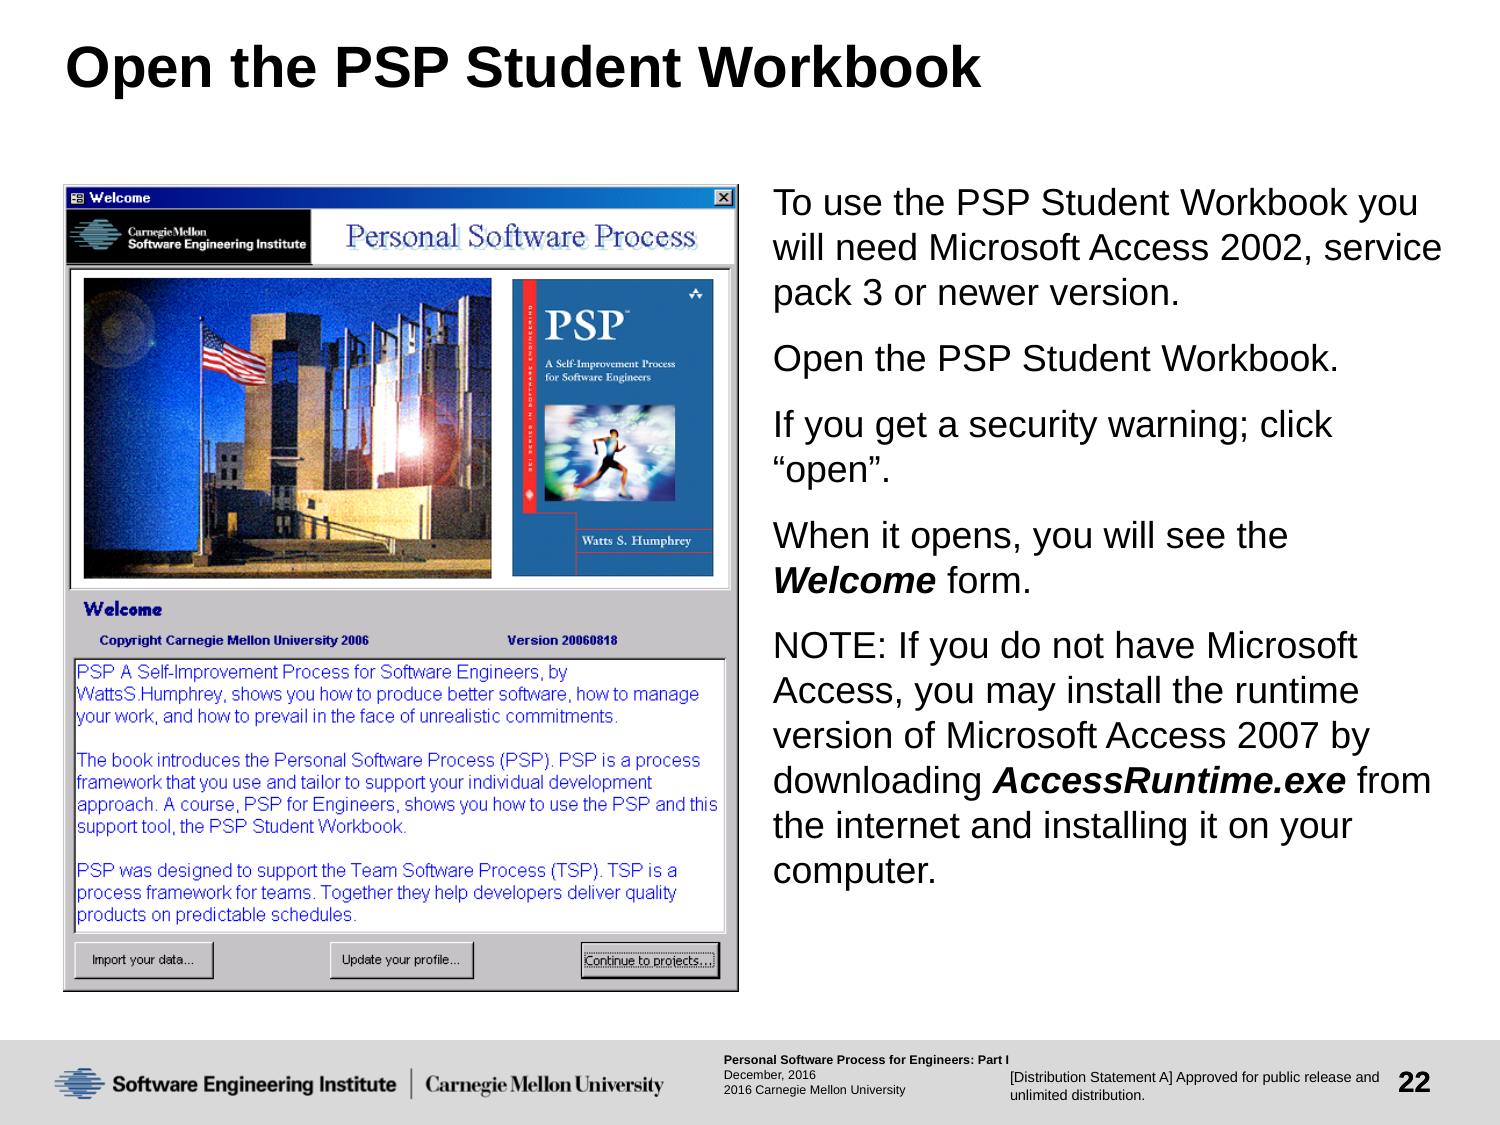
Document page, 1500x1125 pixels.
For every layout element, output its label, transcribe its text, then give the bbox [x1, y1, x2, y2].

picture [63, 184, 739, 992]
picture [46, 1061, 673, 1104]
title Open the PSP Student Workbook [65, 37, 1313, 148]
text_box To use the PSP Student Workbook you will need Microsoft Access 2002, service pack 3 or newer version. Open the PSP Student Workbook. If you get a security warning; click “open”. When it opens, you will see the Welcome form. NOTE: If you do not have Microsoft Access, you may install the runtime version of Microsoft Access 2007 by downloading AccessRuntime.exe from the internet and installing it on your computer. [772, 177, 1460, 992]
